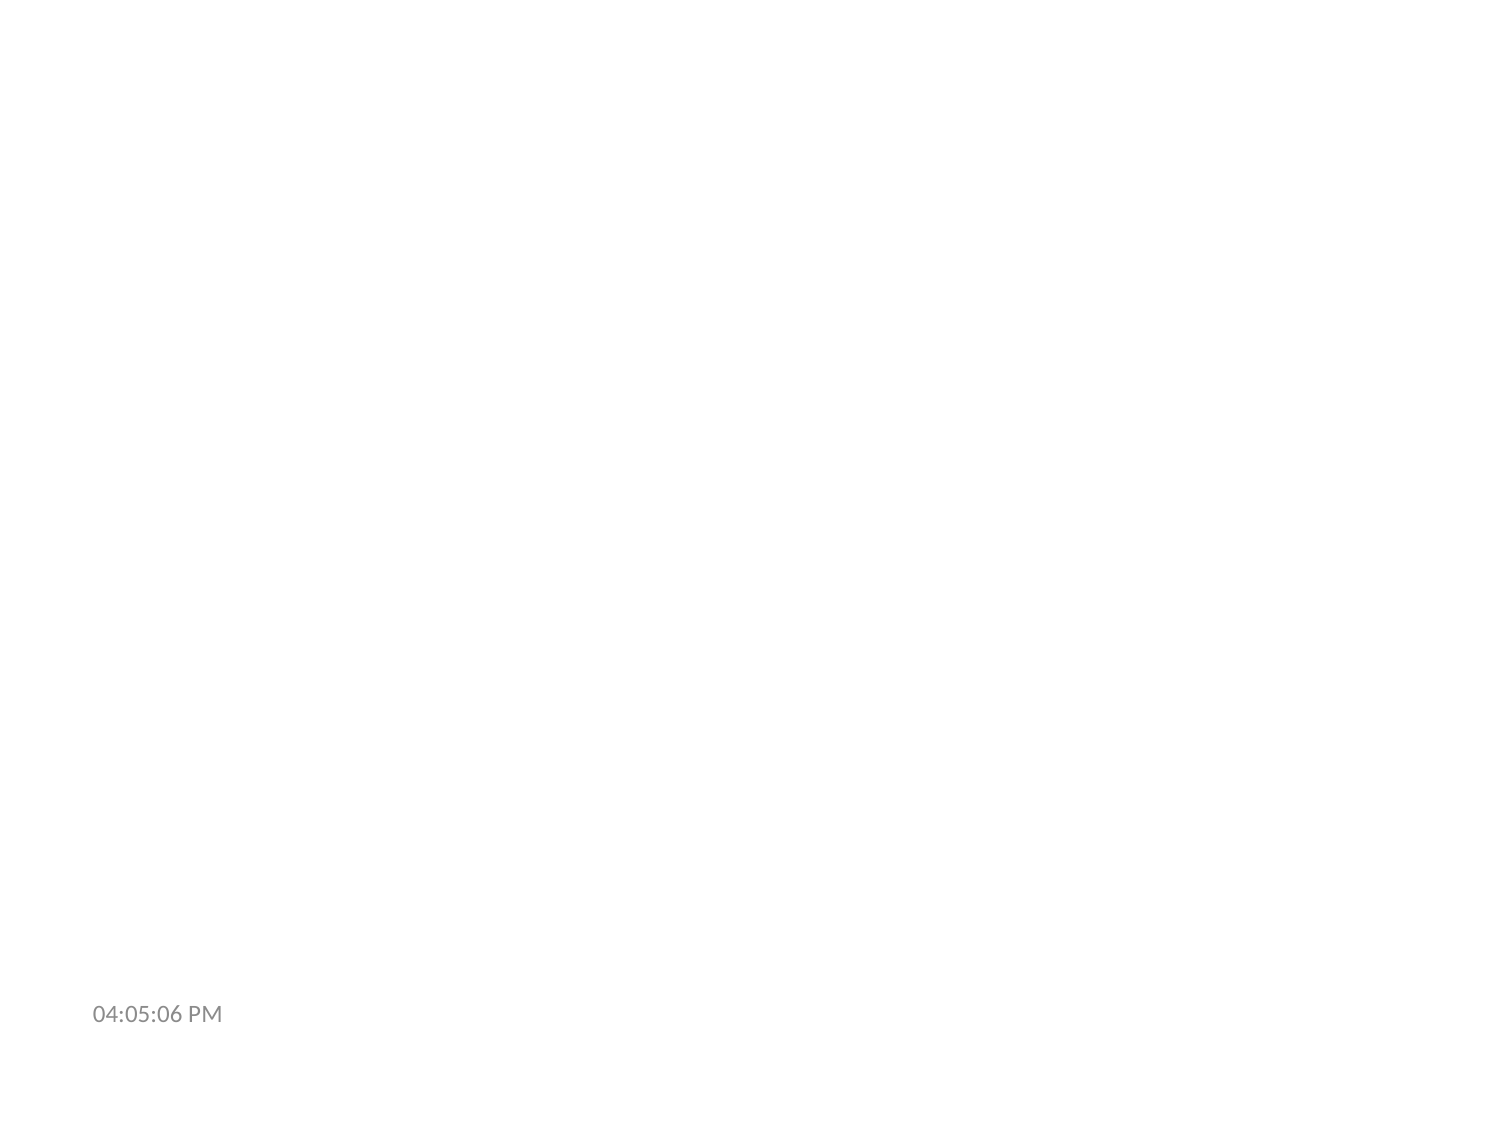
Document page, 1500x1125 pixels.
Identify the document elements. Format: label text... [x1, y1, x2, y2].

text_box 3:35:09 PM [77, 982, 428, 1043]
